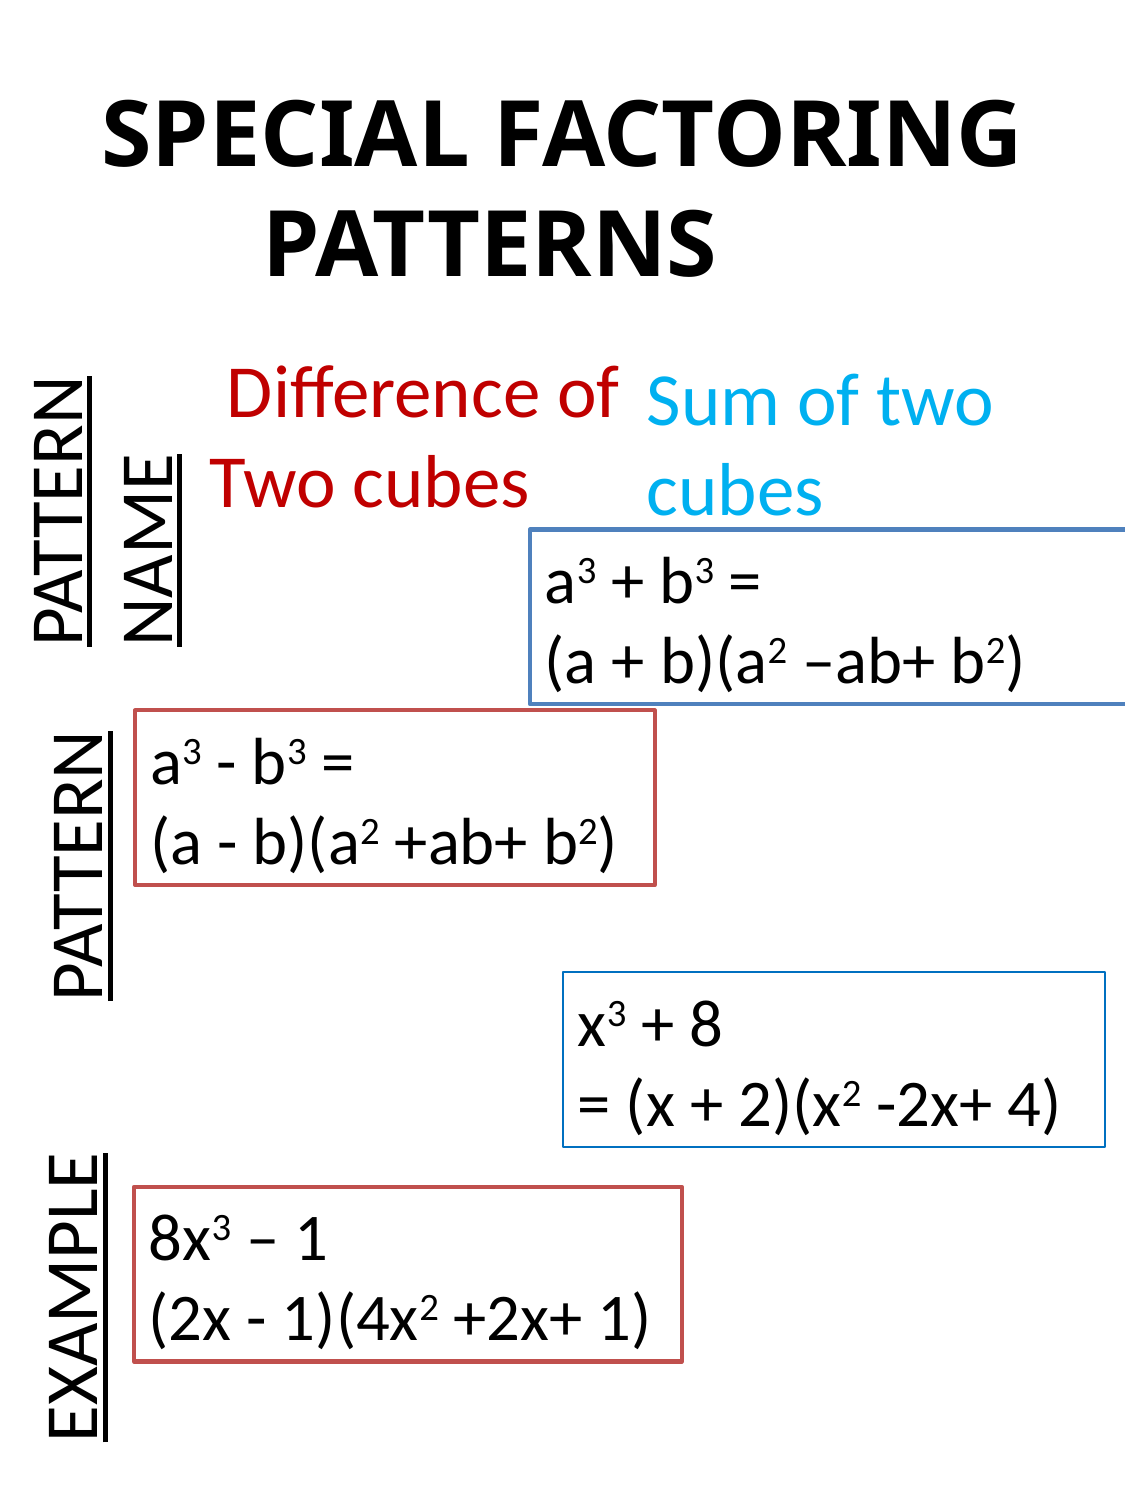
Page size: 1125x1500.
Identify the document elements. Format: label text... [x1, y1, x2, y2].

text_box Sum of two cubes [631, 342, 1108, 538]
text_box a3 - b3 = (a - b)(a2 +ab+ b2) [133, 708, 657, 887]
text_box 8x3 – 1 (2x - 1)(4x2 +2x+ 1) [132, 1185, 684, 1364]
text_box PATTERN NAME [0, 337, 213, 662]
text_box EXAMPLE [15, 1148, 137, 1458]
text_box PATTERN [20, 710, 142, 1016]
text_box Difference of Two cubes [195, 335, 653, 530]
text_box a3 + b3 = (a + b)(a2 –ab+ b2) [528, 527, 1125, 706]
title SPECIAL FACTORING PATTERNS [56, 60, 1069, 310]
text_box x3 + 8 = (x + 2)(x2 -2x+ 4) [563, 972, 1106, 1147]
